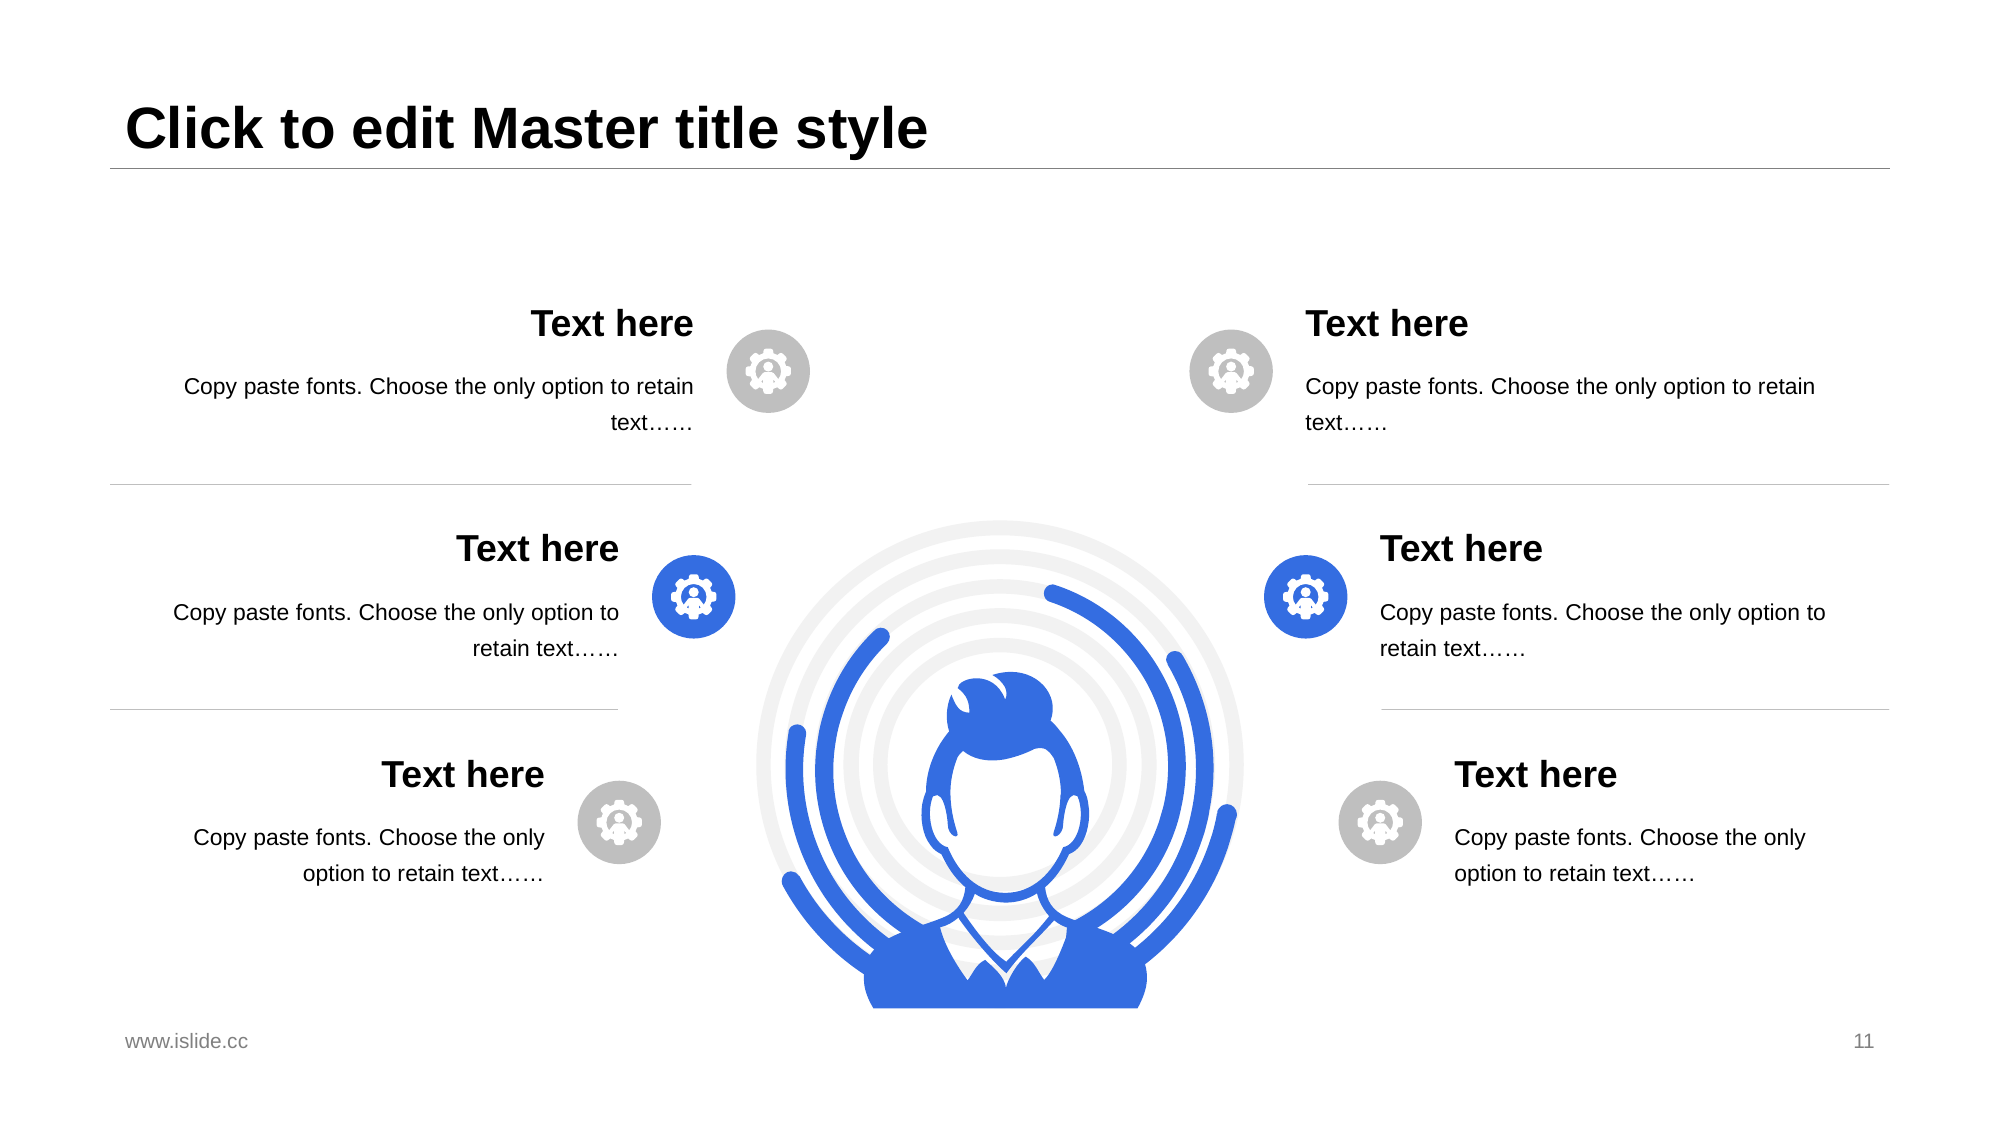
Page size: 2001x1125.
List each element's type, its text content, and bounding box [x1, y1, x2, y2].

footer www.islide.cc [109, 1023, 790, 1058]
slide_number 11 [1412, 1023, 1890, 1058]
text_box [109, 286, 1890, 1009]
title Click to edit Master title style [109, 0, 1890, 169]
